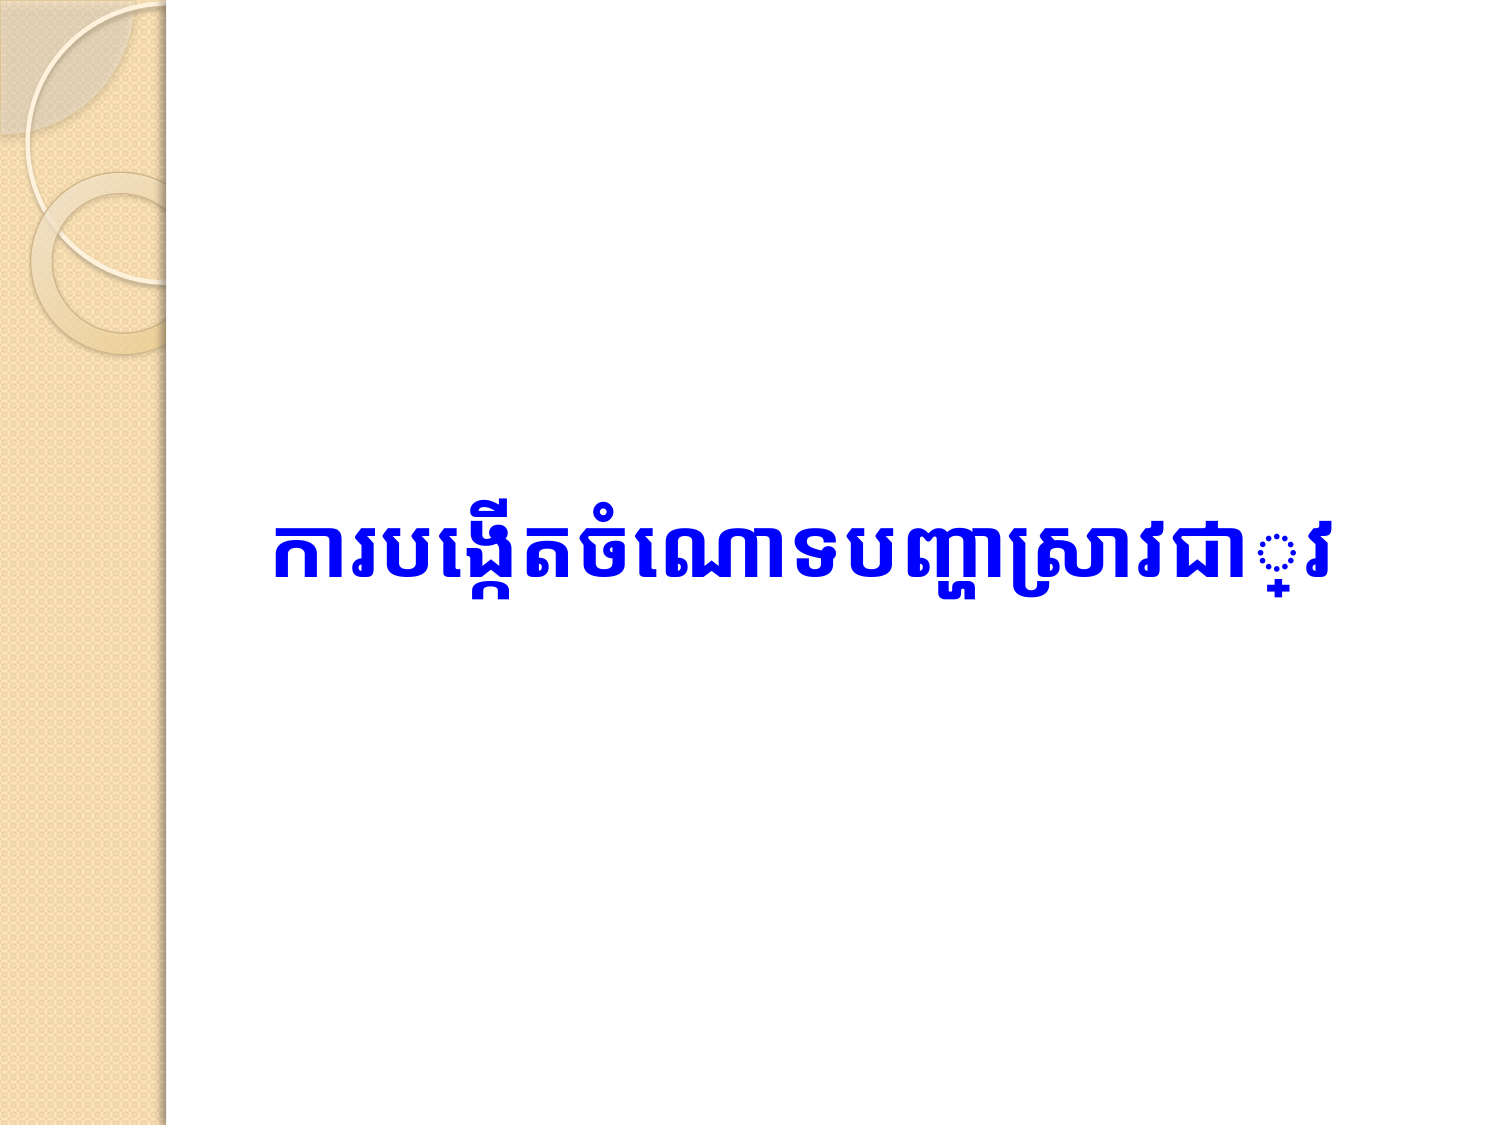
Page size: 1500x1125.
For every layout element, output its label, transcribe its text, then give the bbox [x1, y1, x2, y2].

title ការបង្កើតចំណោទបញ្ហាស្រាវជា្រវ [187, 450, 1418, 638]
